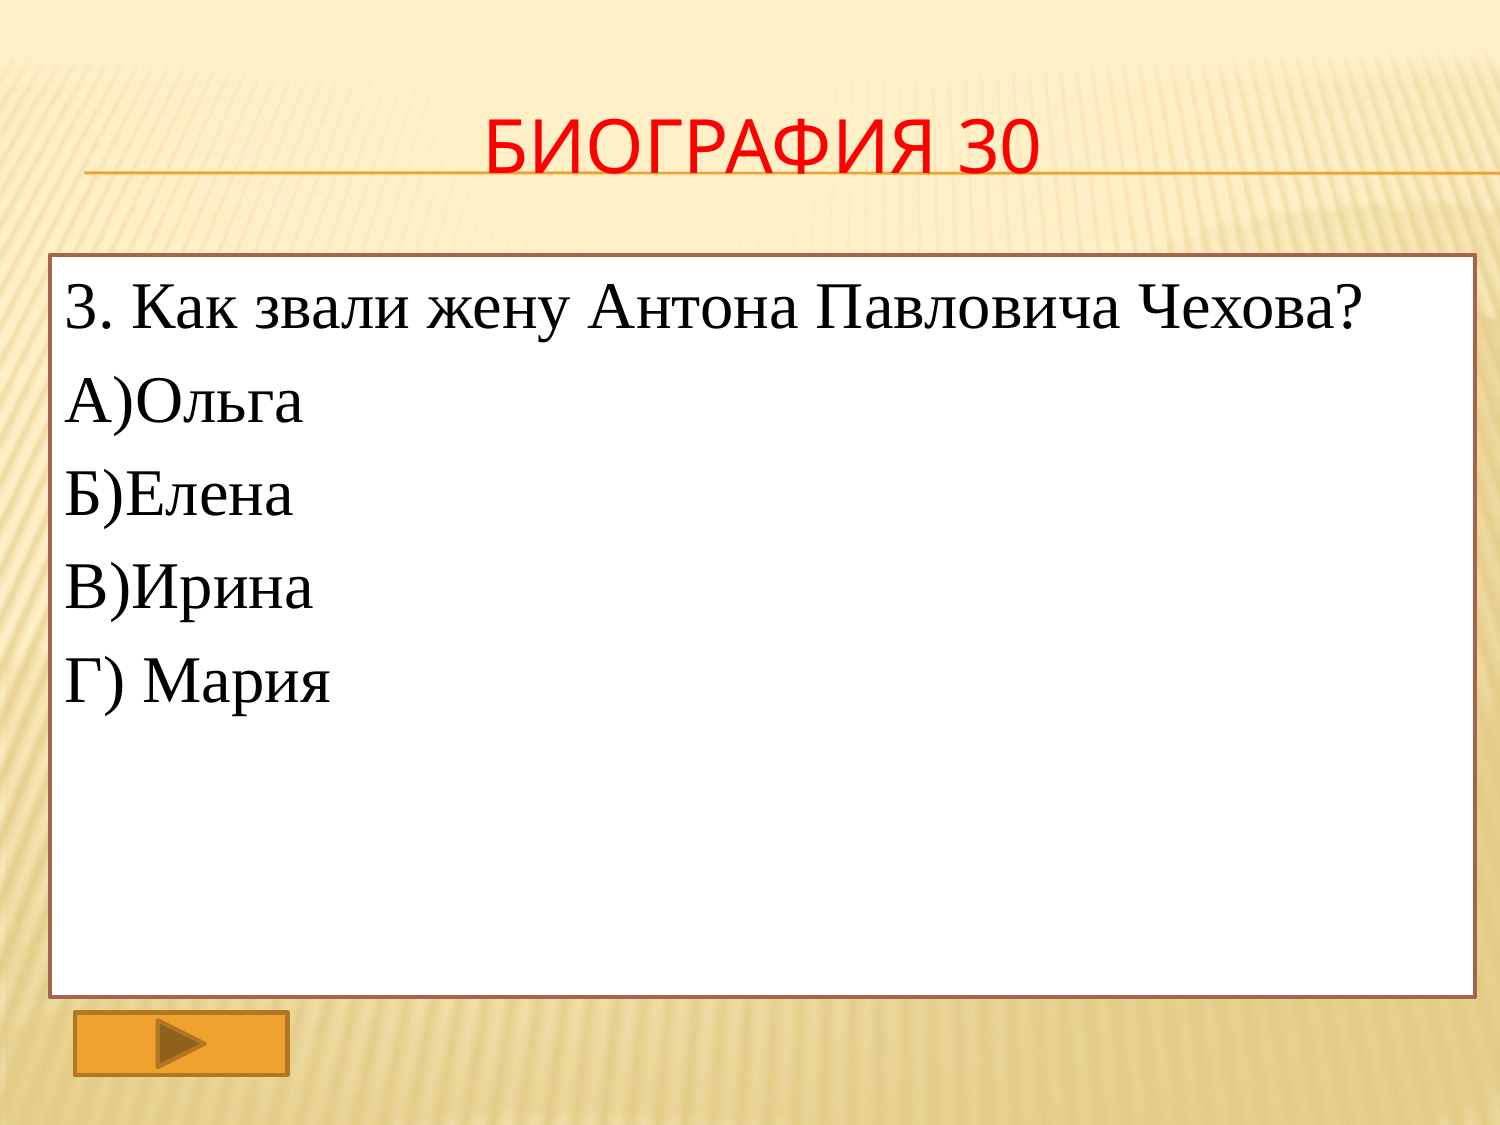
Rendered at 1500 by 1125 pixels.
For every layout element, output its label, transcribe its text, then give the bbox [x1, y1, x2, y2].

title Биография 30 [50, 75, 1475, 213]
list 3. Как звали жену Антона Павловича Чехова? А)Ольга Б)Елена В)Ирина Г) Мария [48, 253, 1477, 999]
text_box [73, 1010, 290, 1077]
